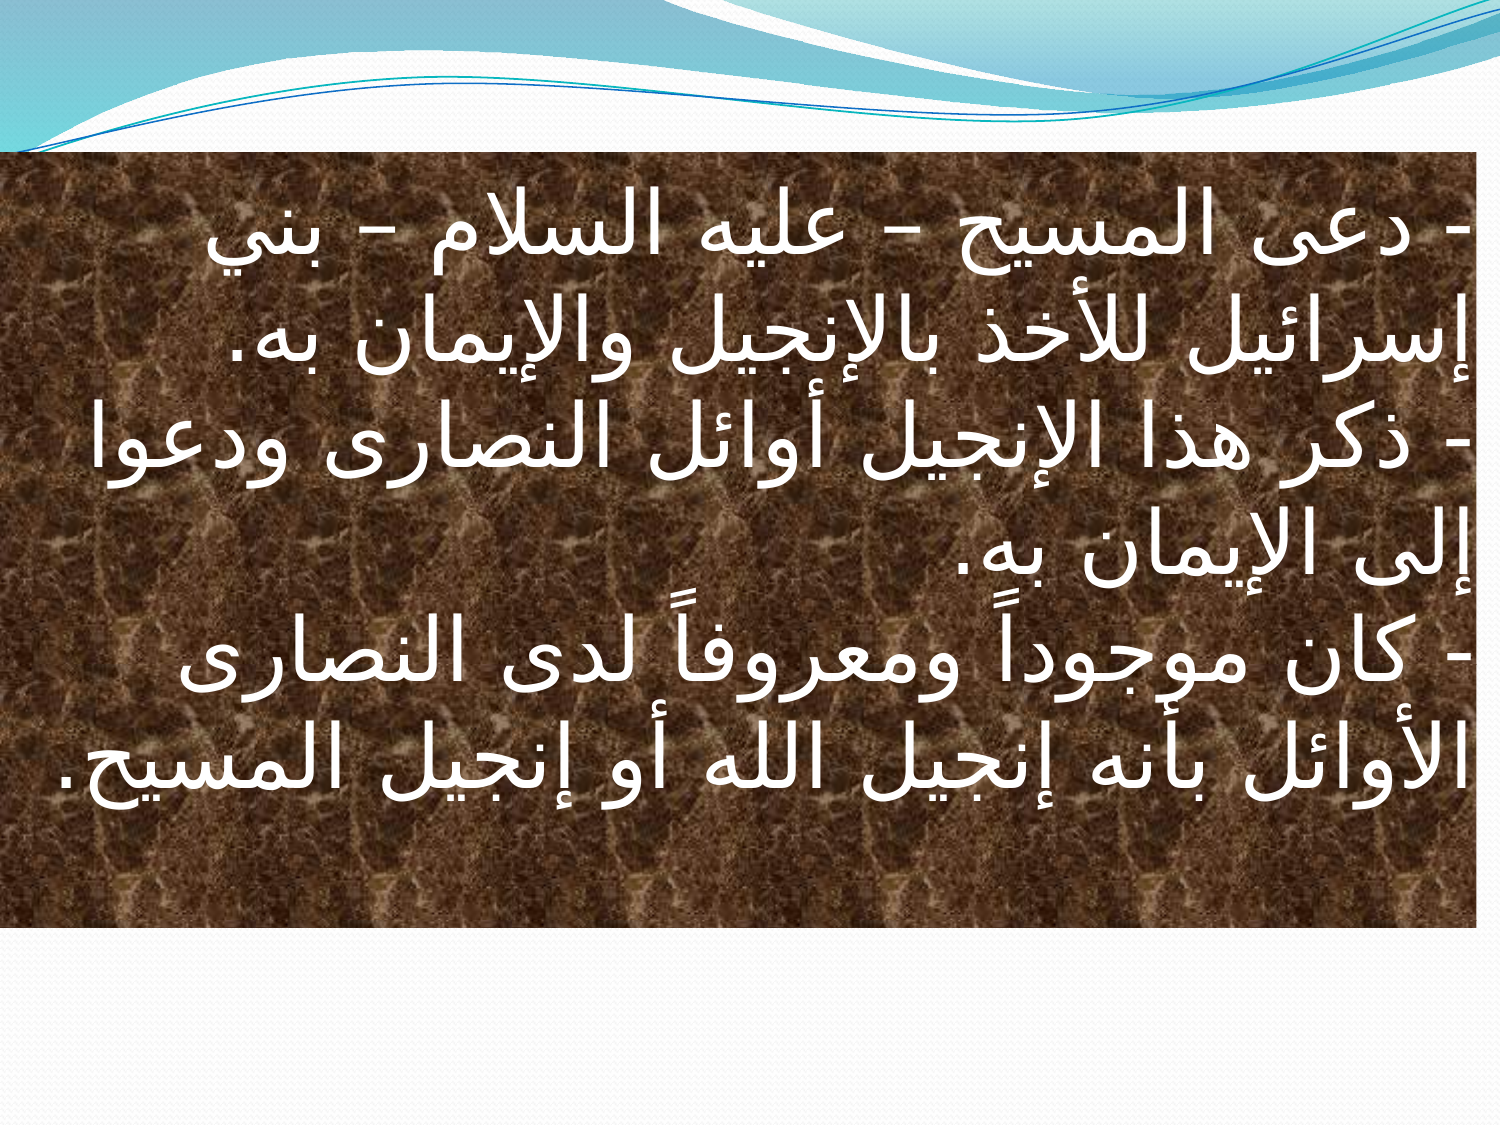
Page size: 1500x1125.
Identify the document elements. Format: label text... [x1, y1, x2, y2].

title - دعى المسيح – عليه السلام – بني إسرائيل للأخذ بالإنجيل والإيمان به. - ذكر هذا الإنجيل أوائل النصارى ودعوا إلى الإيمان به. - كان موجوداً ومعروفاً لدى النصارى الأوائل بأنه إنجيل الله أو إنجيل المسيح. [0, 152, 1477, 928]
